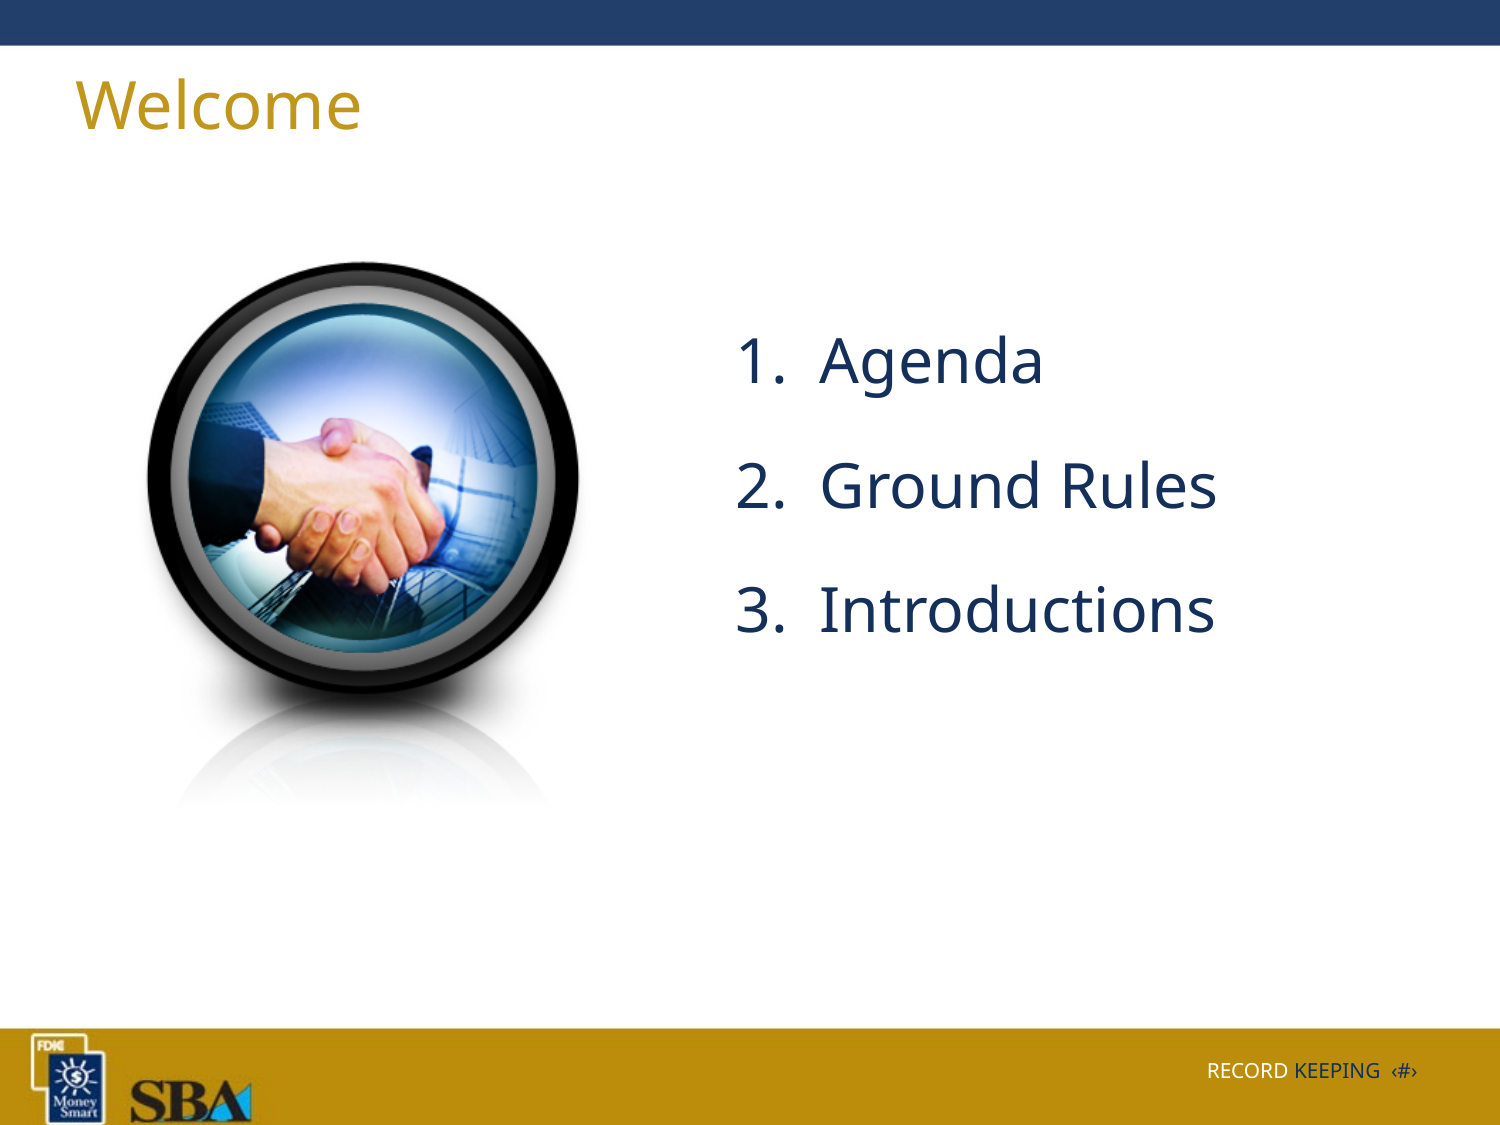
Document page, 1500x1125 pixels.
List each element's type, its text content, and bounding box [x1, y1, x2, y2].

list Agenda Ground Rules Introductions [734, 132, 1434, 834]
title Welcome [74, 61, 1426, 163]
picture [0, 0, 1500, 1125]
